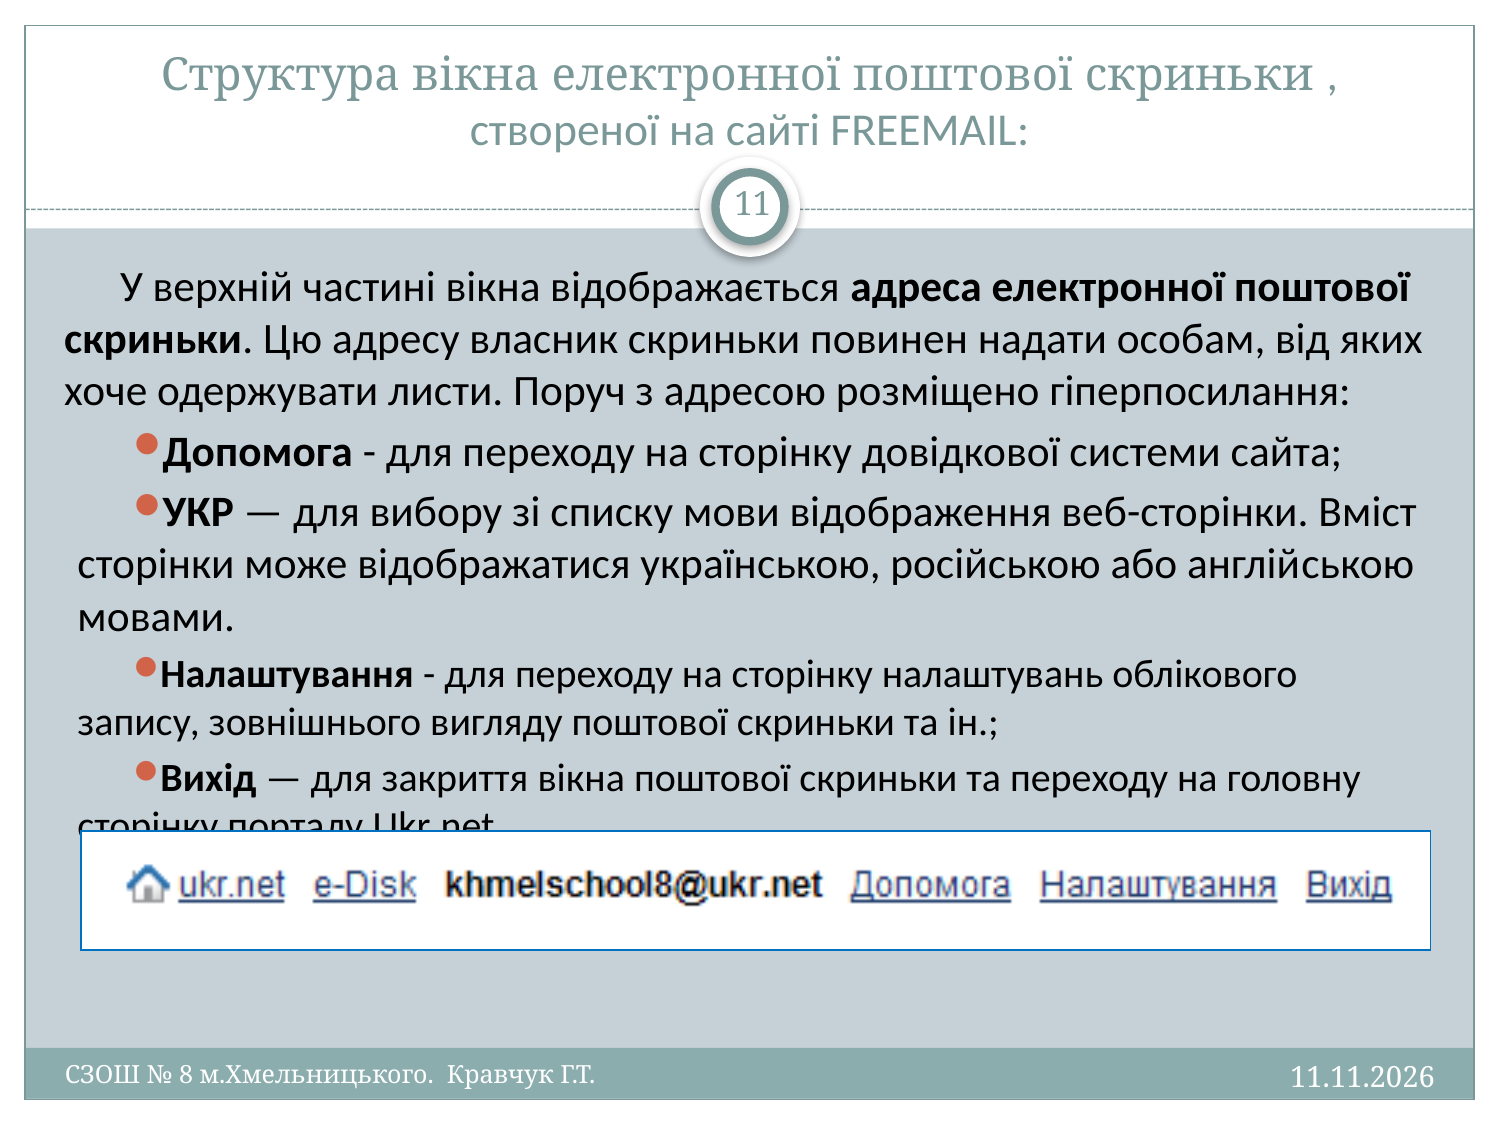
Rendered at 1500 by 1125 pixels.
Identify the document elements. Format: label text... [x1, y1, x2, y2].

list У верхній частині вікна відображається адреса електронної поштової скриньки. Цю адресу власник скриньки повинен надати особам, від яких хоче одержувати листи. Поруч з адресою розміщено гіперпосилання: Допомога - для переходу на сторінку довідкової системи сайта; УКР — для вибору зі списку мови відображення веб-сторінки. Вміст сторінки може відображатися українською, російською або англійською мовами. Налаштування - для переходу на сторінку налаштувань облікового запису, зовнішнього вигляду поштової скриньки та ін.; Вихід — для закриття вікна поштової скриньки та переходу на головну сторінку порталу Ukr.net. [49, 250, 1445, 879]
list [81, 831, 1430, 950]
slide_number 11 [715, 168, 791, 241]
footer СЗОШ № 8 м.Хмельницького. Кравчук Г.Т. [50, 1051, 638, 1112]
title Структура вікна електронної поштової скриньки , створеної на сайті FREEMAIL: [49, 37, 1450, 162]
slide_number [950, 1050, 1450, 1111]
